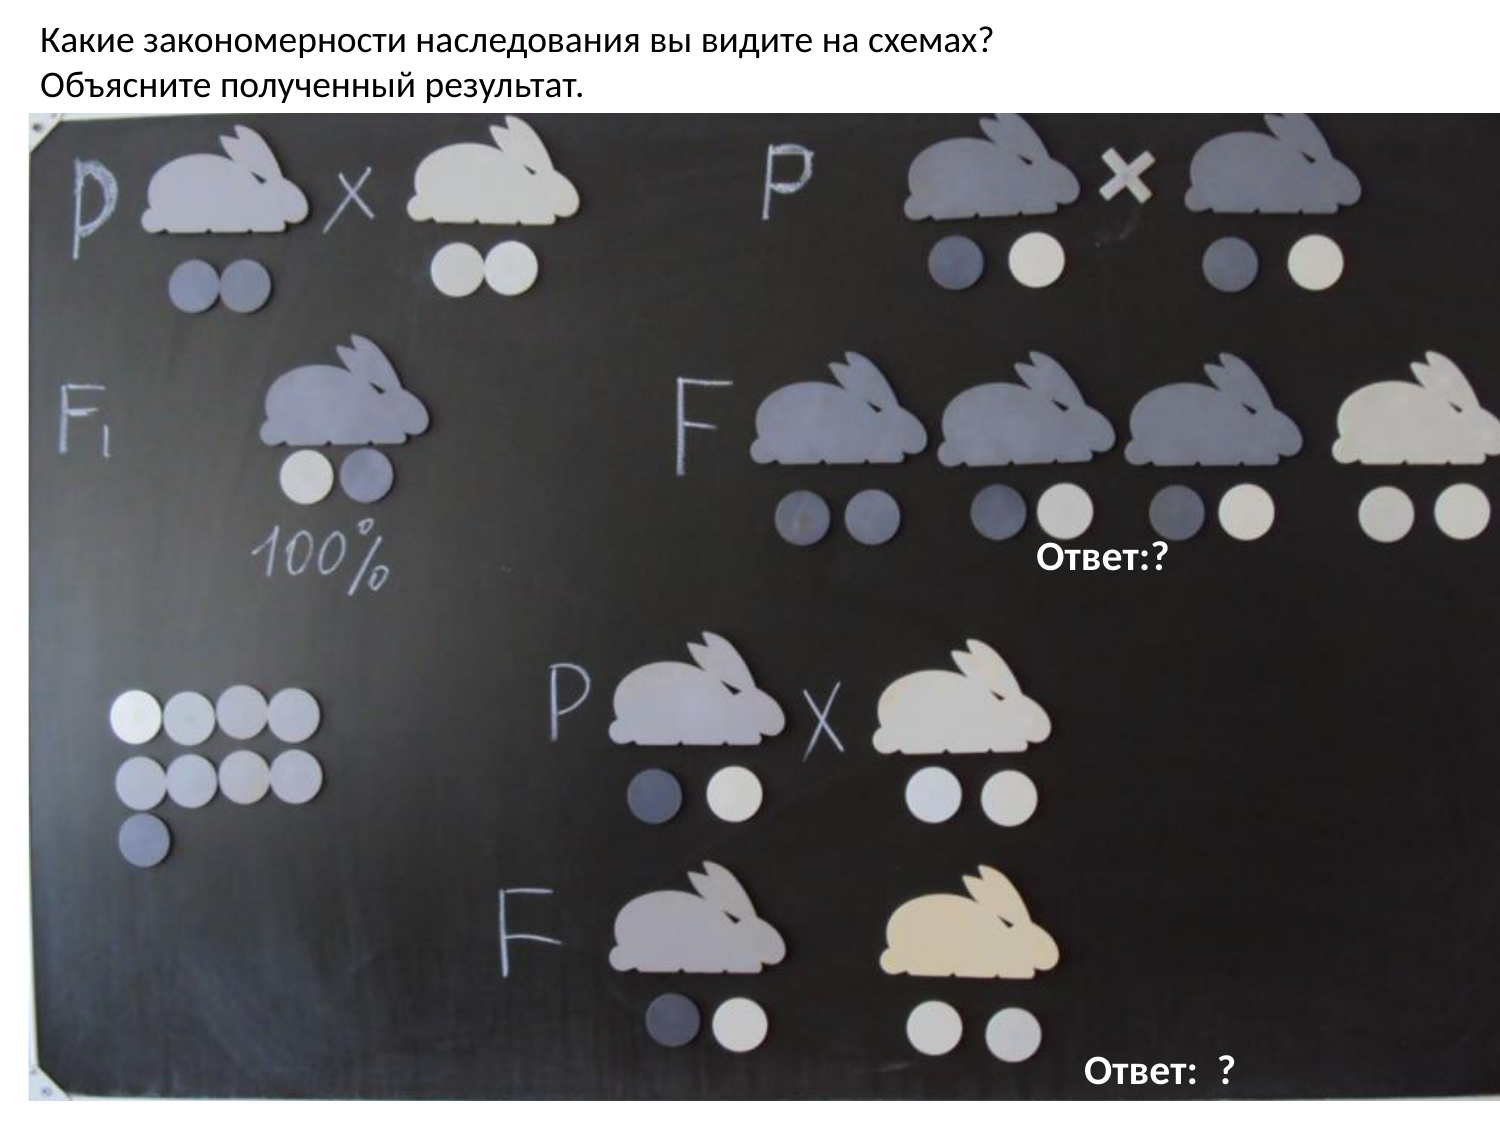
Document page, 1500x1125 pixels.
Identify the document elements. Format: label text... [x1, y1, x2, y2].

picture [28, 113, 1500, 1101]
text_box Какие закономерности наследования вы видите на схемах? Объясните полученный результат. [25, 7, 1500, 113]
